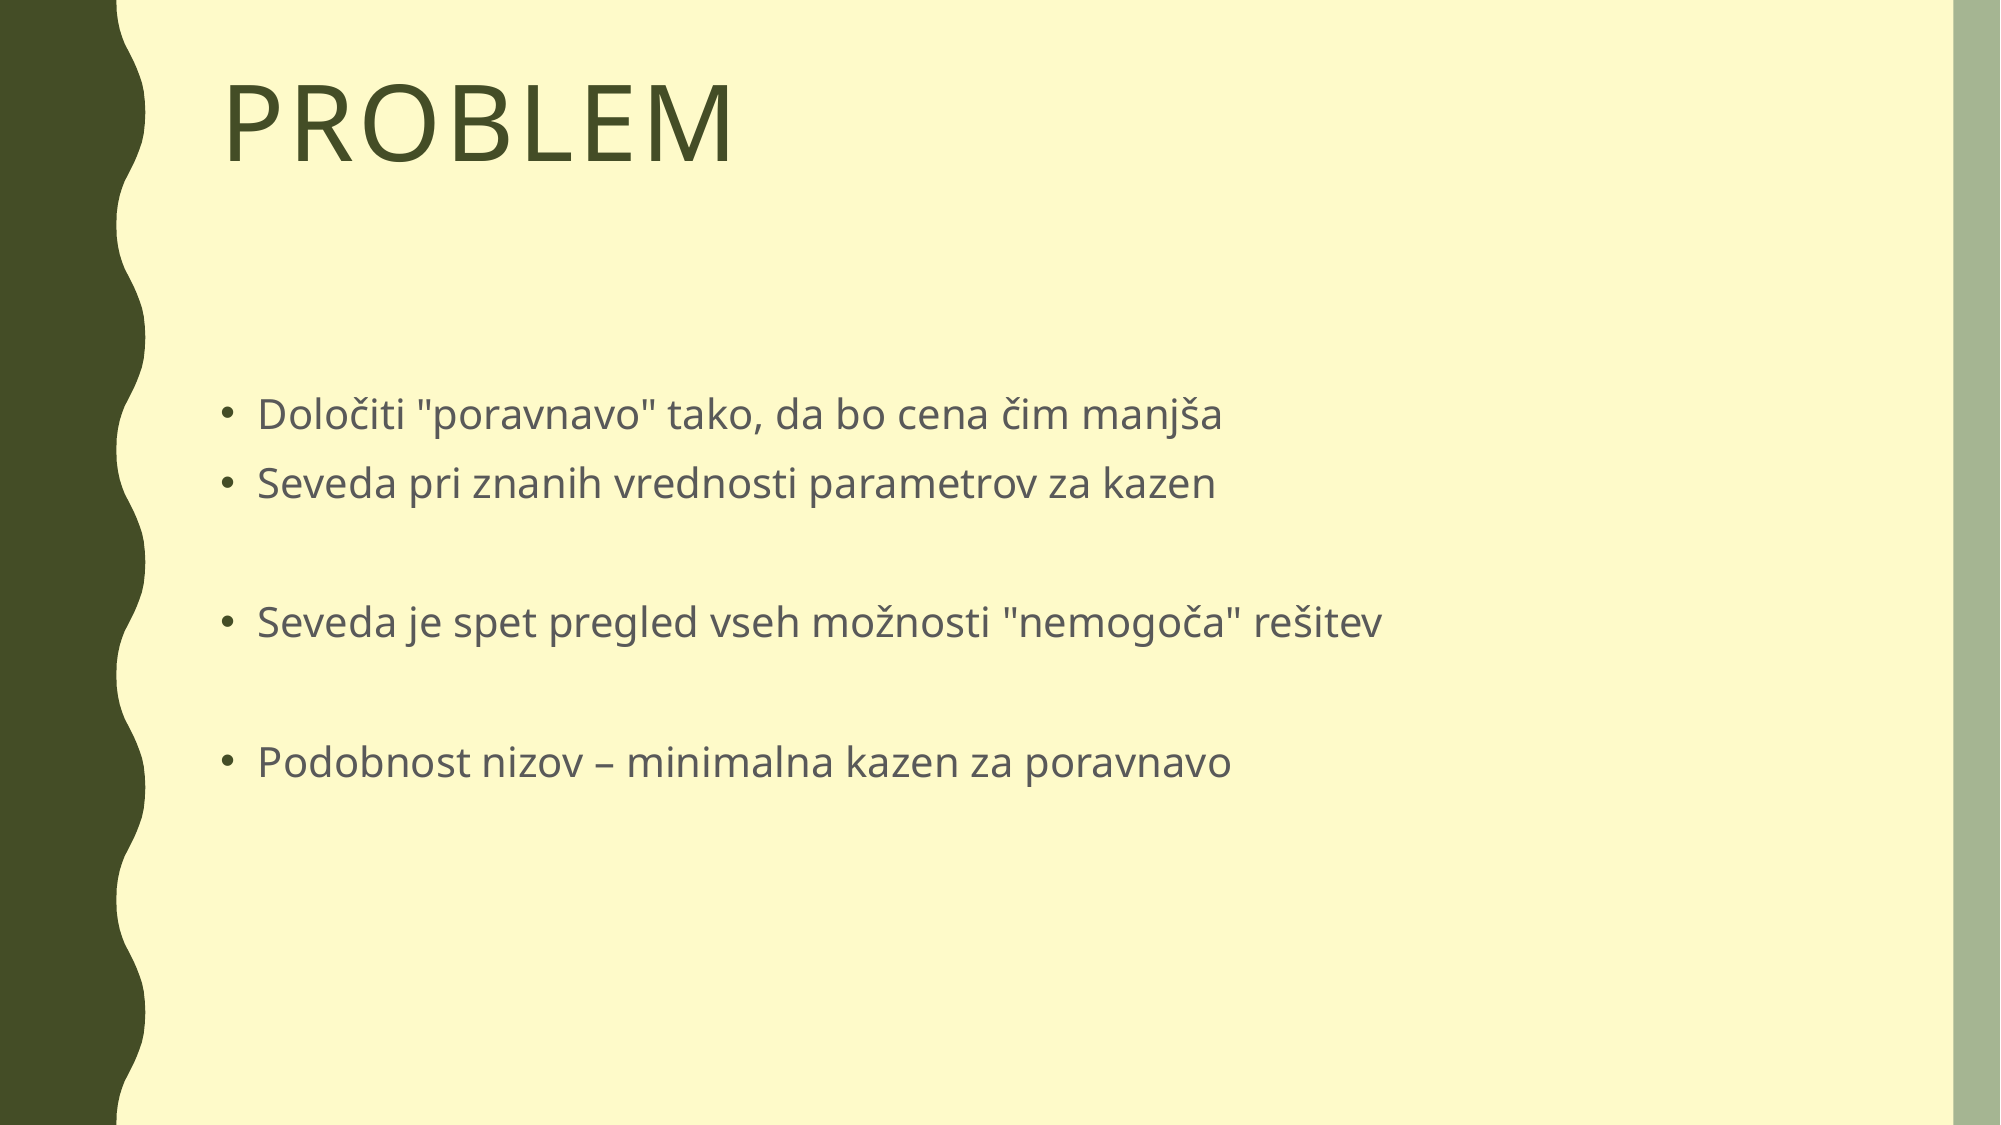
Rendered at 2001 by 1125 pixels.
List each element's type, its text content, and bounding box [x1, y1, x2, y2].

list Določiti "poravnavo" tako, da bo cena čim manjša Seveda pri znanih vrednosti parametrov za kazen Seveda je spet pregled vseh možnosti "nemogoča" rešitev Podobnost nizov – minimalna kazen za poravnavo [205, 375, 1875, 965]
title PROBLEM [205, 62, 1875, 308]
